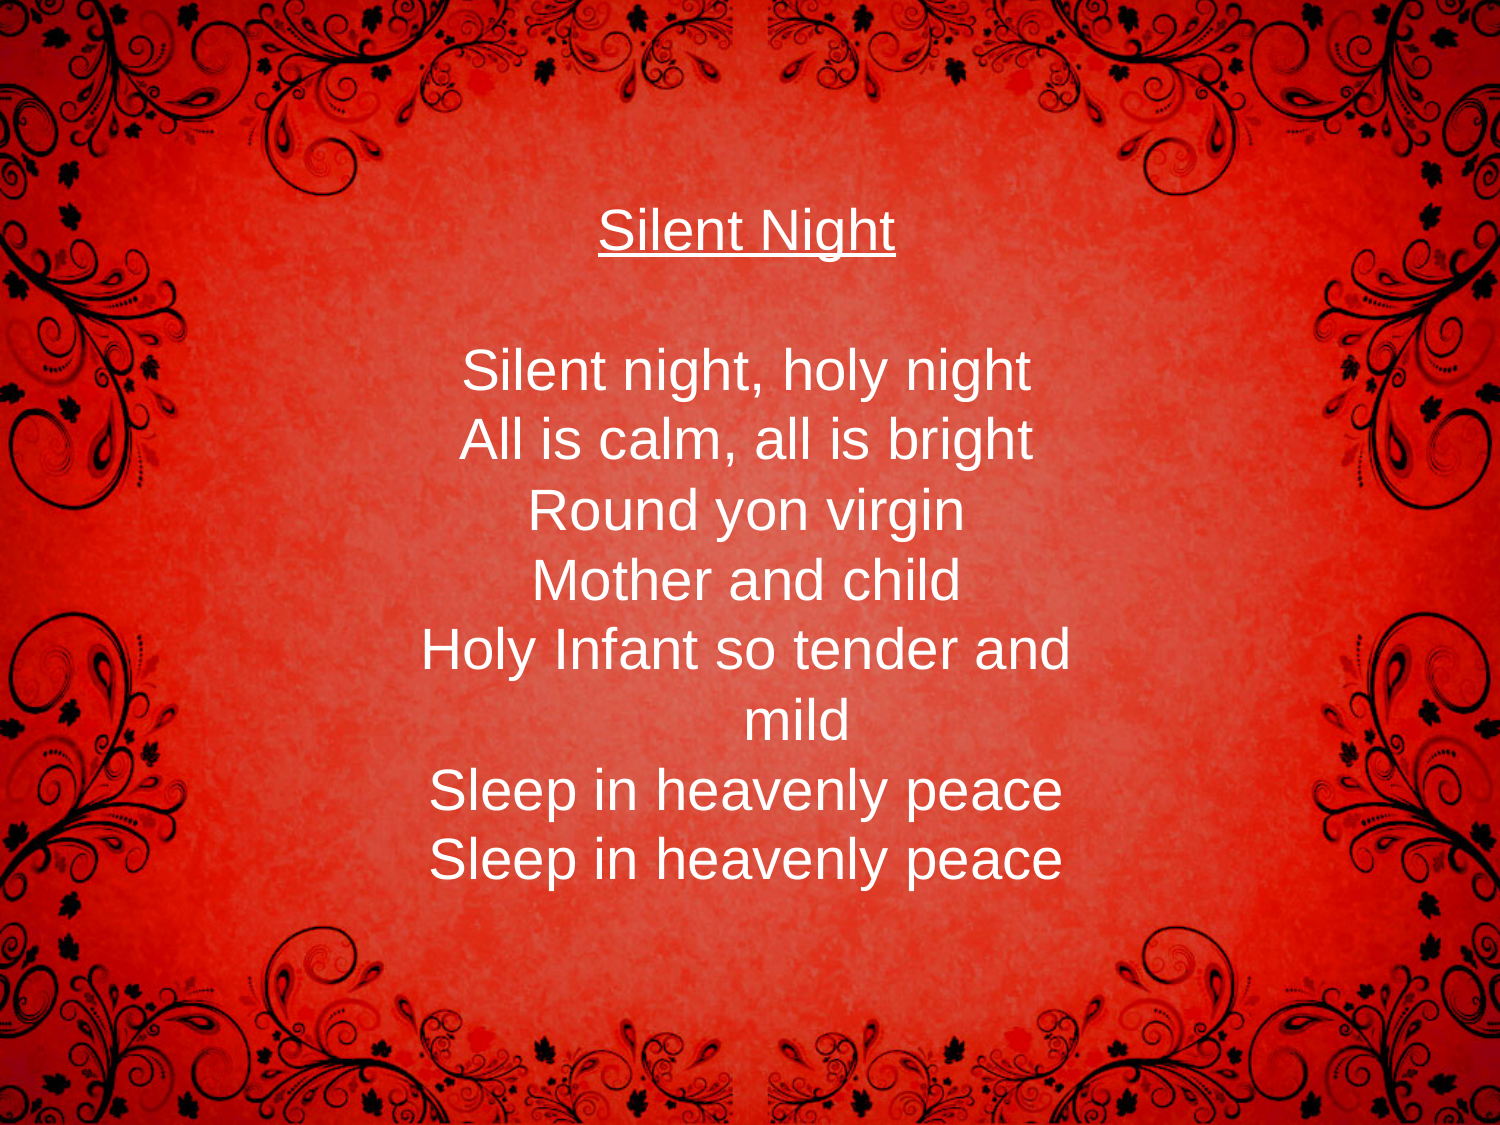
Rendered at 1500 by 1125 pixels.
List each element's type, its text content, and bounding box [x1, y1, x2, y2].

text_box Silent Night Silent night, holy night All is calm, all is bright Round yon virgin Mother and child Holy Infant so tender and mild Sleep in heavenly peace Sleep in heavenly peace [371, 184, 1122, 899]
picture [0, 0, 1500, 1125]
